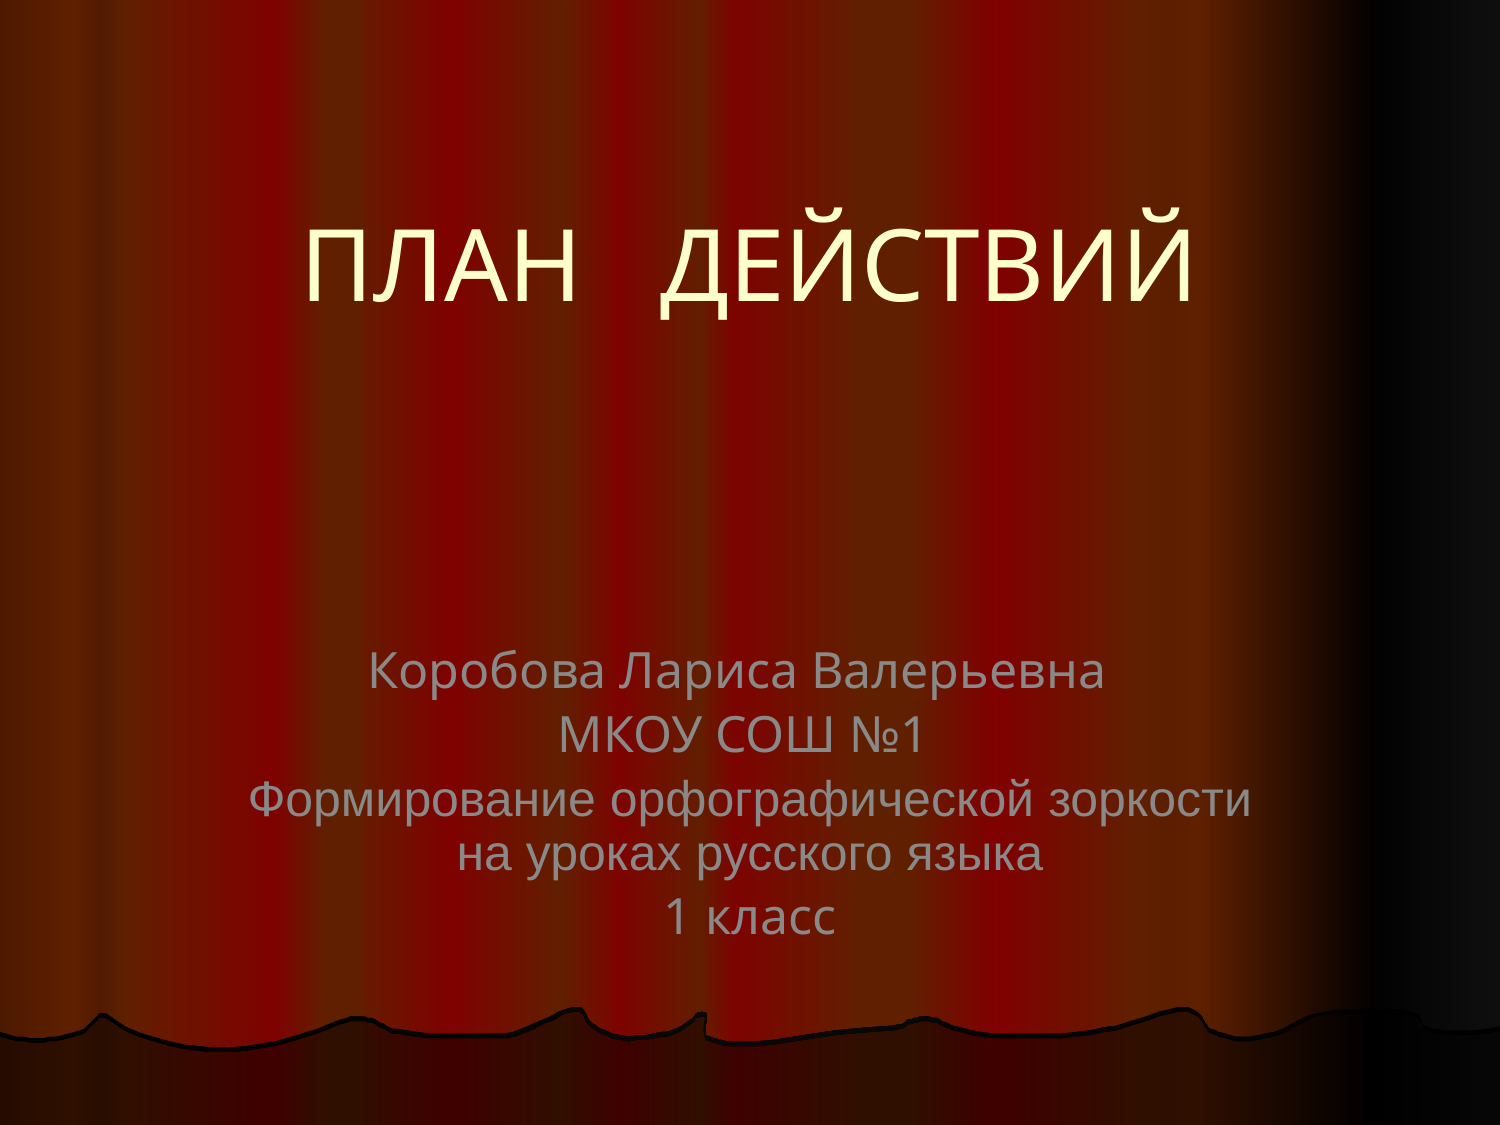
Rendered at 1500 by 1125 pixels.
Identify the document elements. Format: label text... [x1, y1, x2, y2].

subtitle Коробова Лариса Валерьевна МКОУ СОШ №1 Формирование орфографической зоркости на уроках русского языка 1 класс [224, 637, 1276, 927]
title ПЛАН ДЕЙСТВИЙ [112, 66, 1388, 457]
